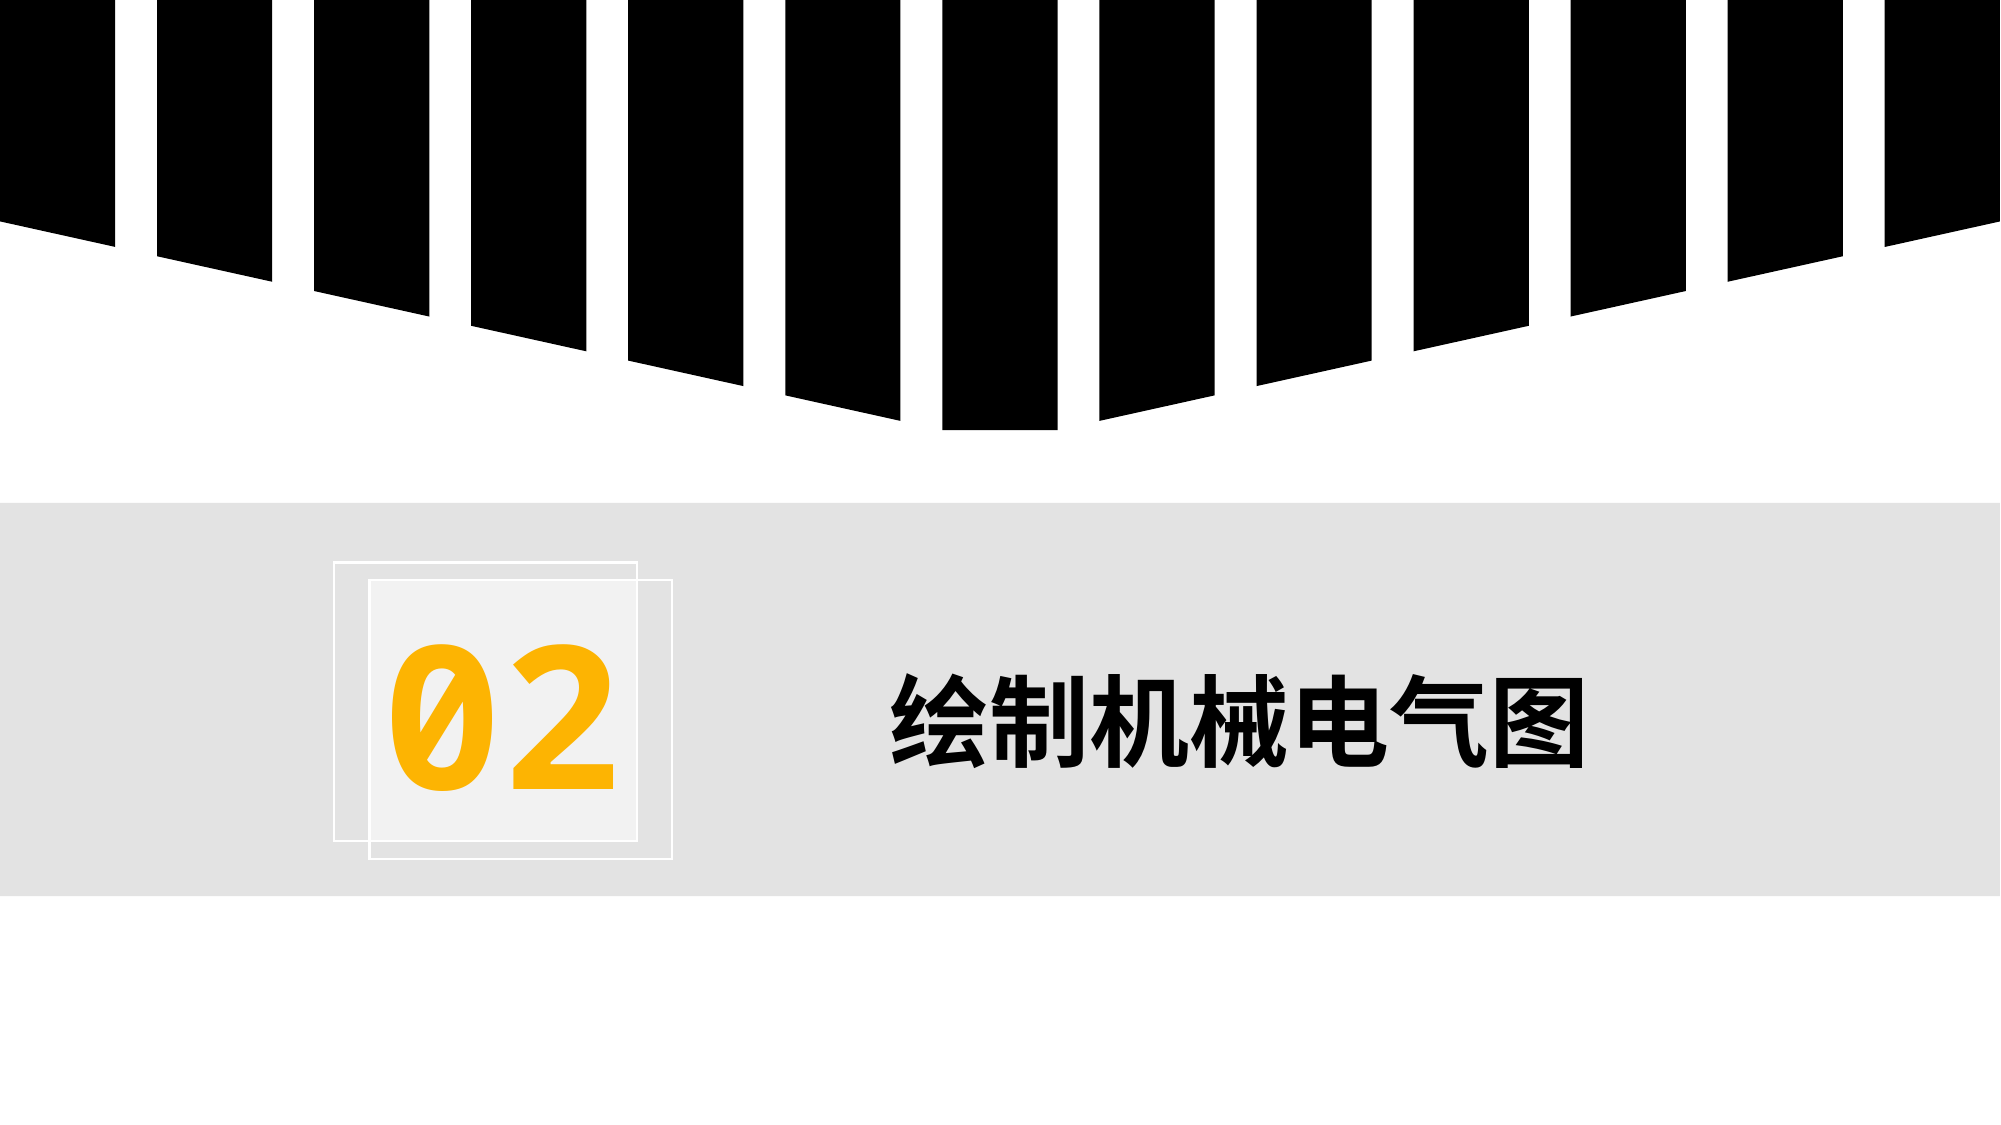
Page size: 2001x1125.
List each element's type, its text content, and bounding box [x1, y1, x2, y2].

text_box 绘制机械电气图 [874, 651, 1604, 787]
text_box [334, 562, 672, 860]
